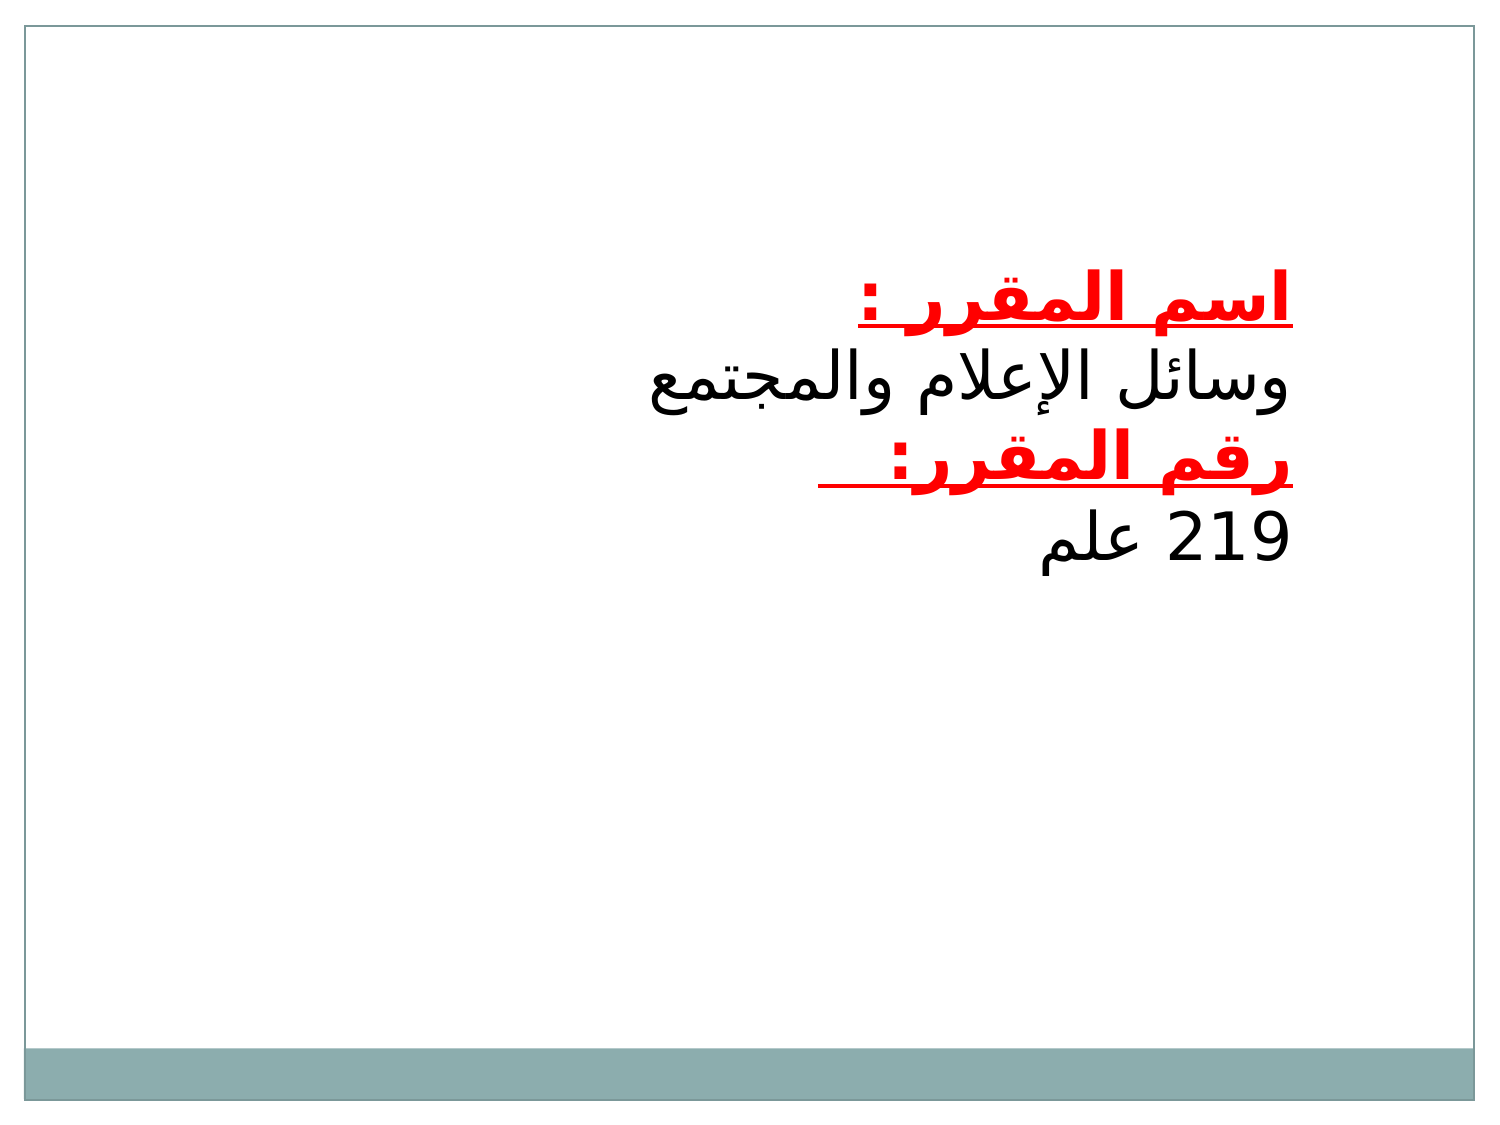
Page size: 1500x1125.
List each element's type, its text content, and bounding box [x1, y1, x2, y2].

text_box اسم المقرر : وسائل الإعلام والمجتمع رقم المقرر: 219 علم [386, 246, 1308, 581]
